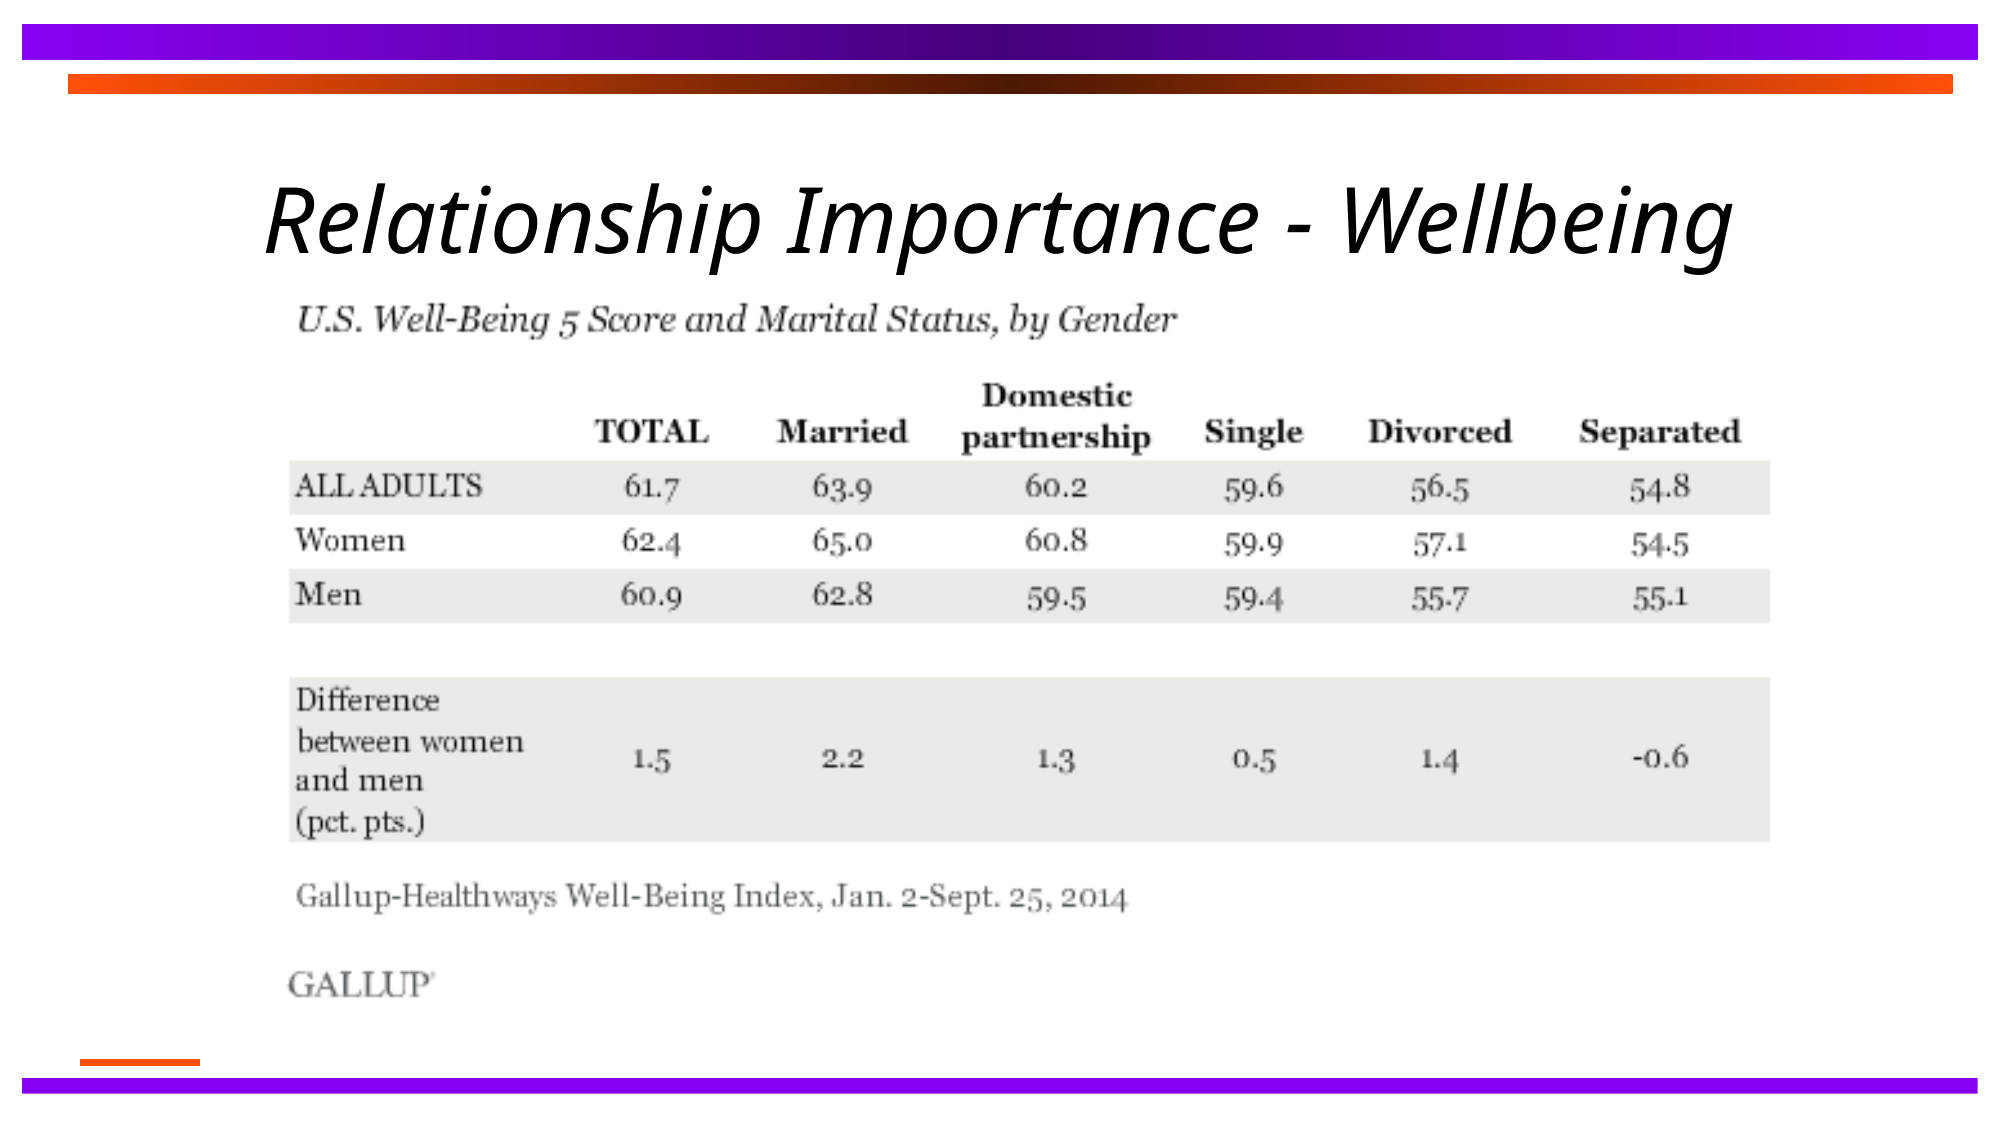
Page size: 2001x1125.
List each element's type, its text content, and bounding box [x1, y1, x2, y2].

picture [199, 286, 2000, 1070]
title Relationship Importance - Wellbeing [150, 121, 1850, 313]
